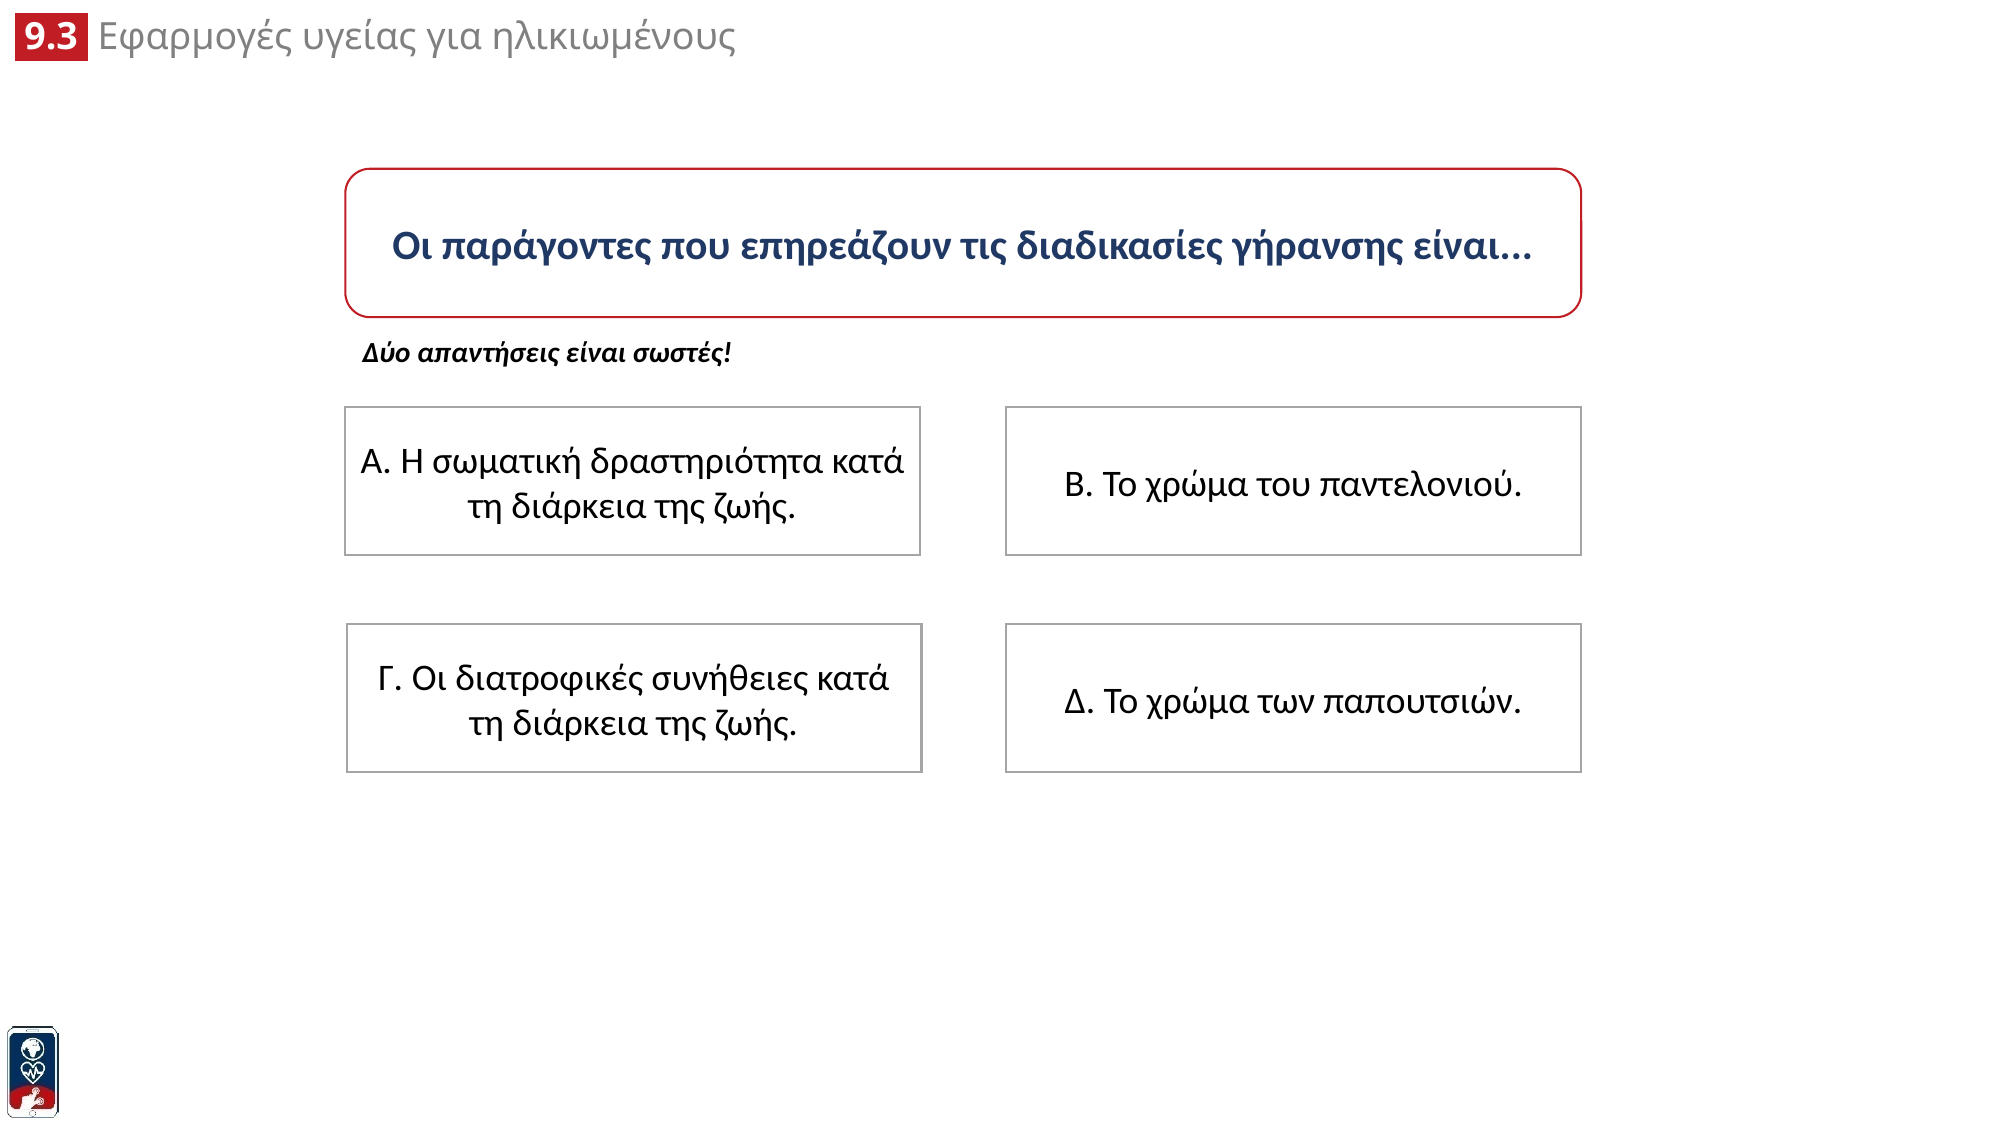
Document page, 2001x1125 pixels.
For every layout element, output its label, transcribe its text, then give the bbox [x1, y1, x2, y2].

text_box Οι παράγοντες που επηρεάζουν τις διαδικασίες γήρανσης είναι... [344, 167, 1583, 319]
text_box A. Η σωματική δραστηριότητα κατά τη διάρκεια της ζωής. [344, 406, 921, 556]
text_box Δ. Το χρώμα των παπουτσιών. [1005, 623, 1582, 773]
text_box Γ. Οι διατροφικές συνήθειες κατά τη διάρκεια της ζωής. [346, 623, 923, 773]
picture [7, 1026, 59, 1118]
text_box B. Το χρώμα του παντελονιού. [1005, 406, 1582, 556]
text_box Δύο απαντήσεις είναι σωστές! [347, 325, 748, 376]
